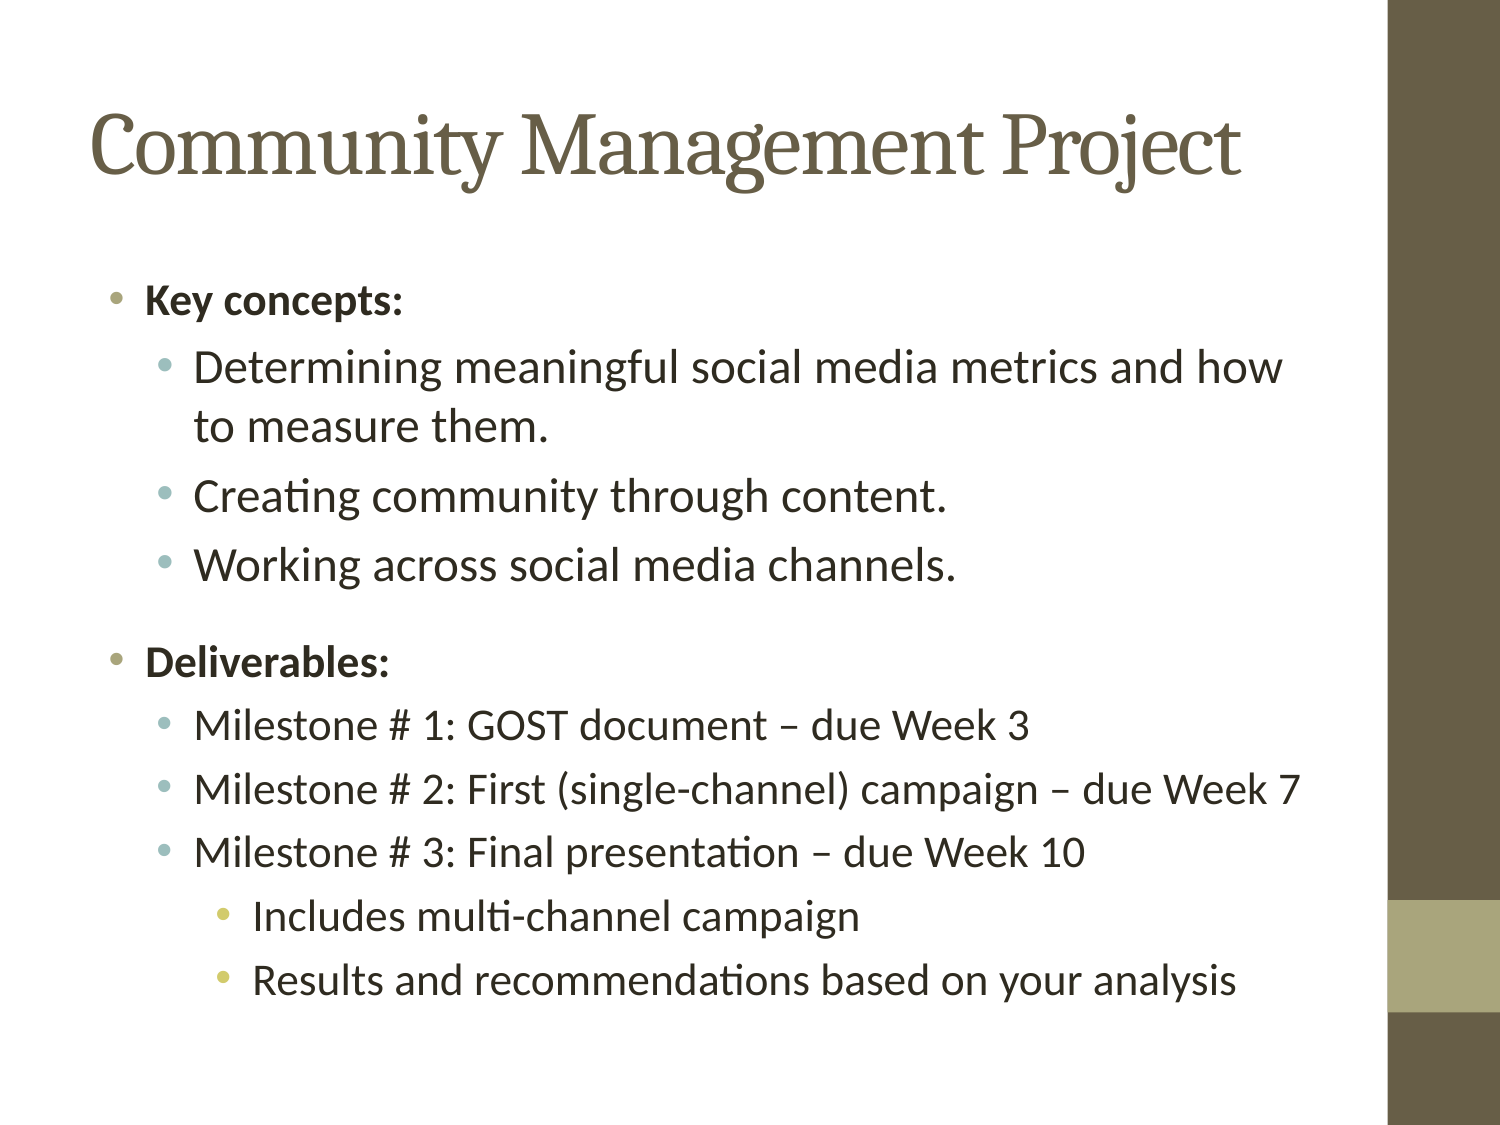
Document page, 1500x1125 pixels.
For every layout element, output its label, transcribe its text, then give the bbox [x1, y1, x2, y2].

list Key concepts: Determining meaningful social media metrics and how to measure them. Creating community through content. Working across social media channels. Deliverables: Milestone # 1: GOST document – due Week 3 Milestone # 2: First (single-channel) campaign – due Week 7 Milestone # 3: Final presentation – due Week 10 Includes multi-channel campaign Results and recommendations based on your analysis [75, 262, 1338, 1050]
title Community Management Project [75, 45, 1325, 233]
